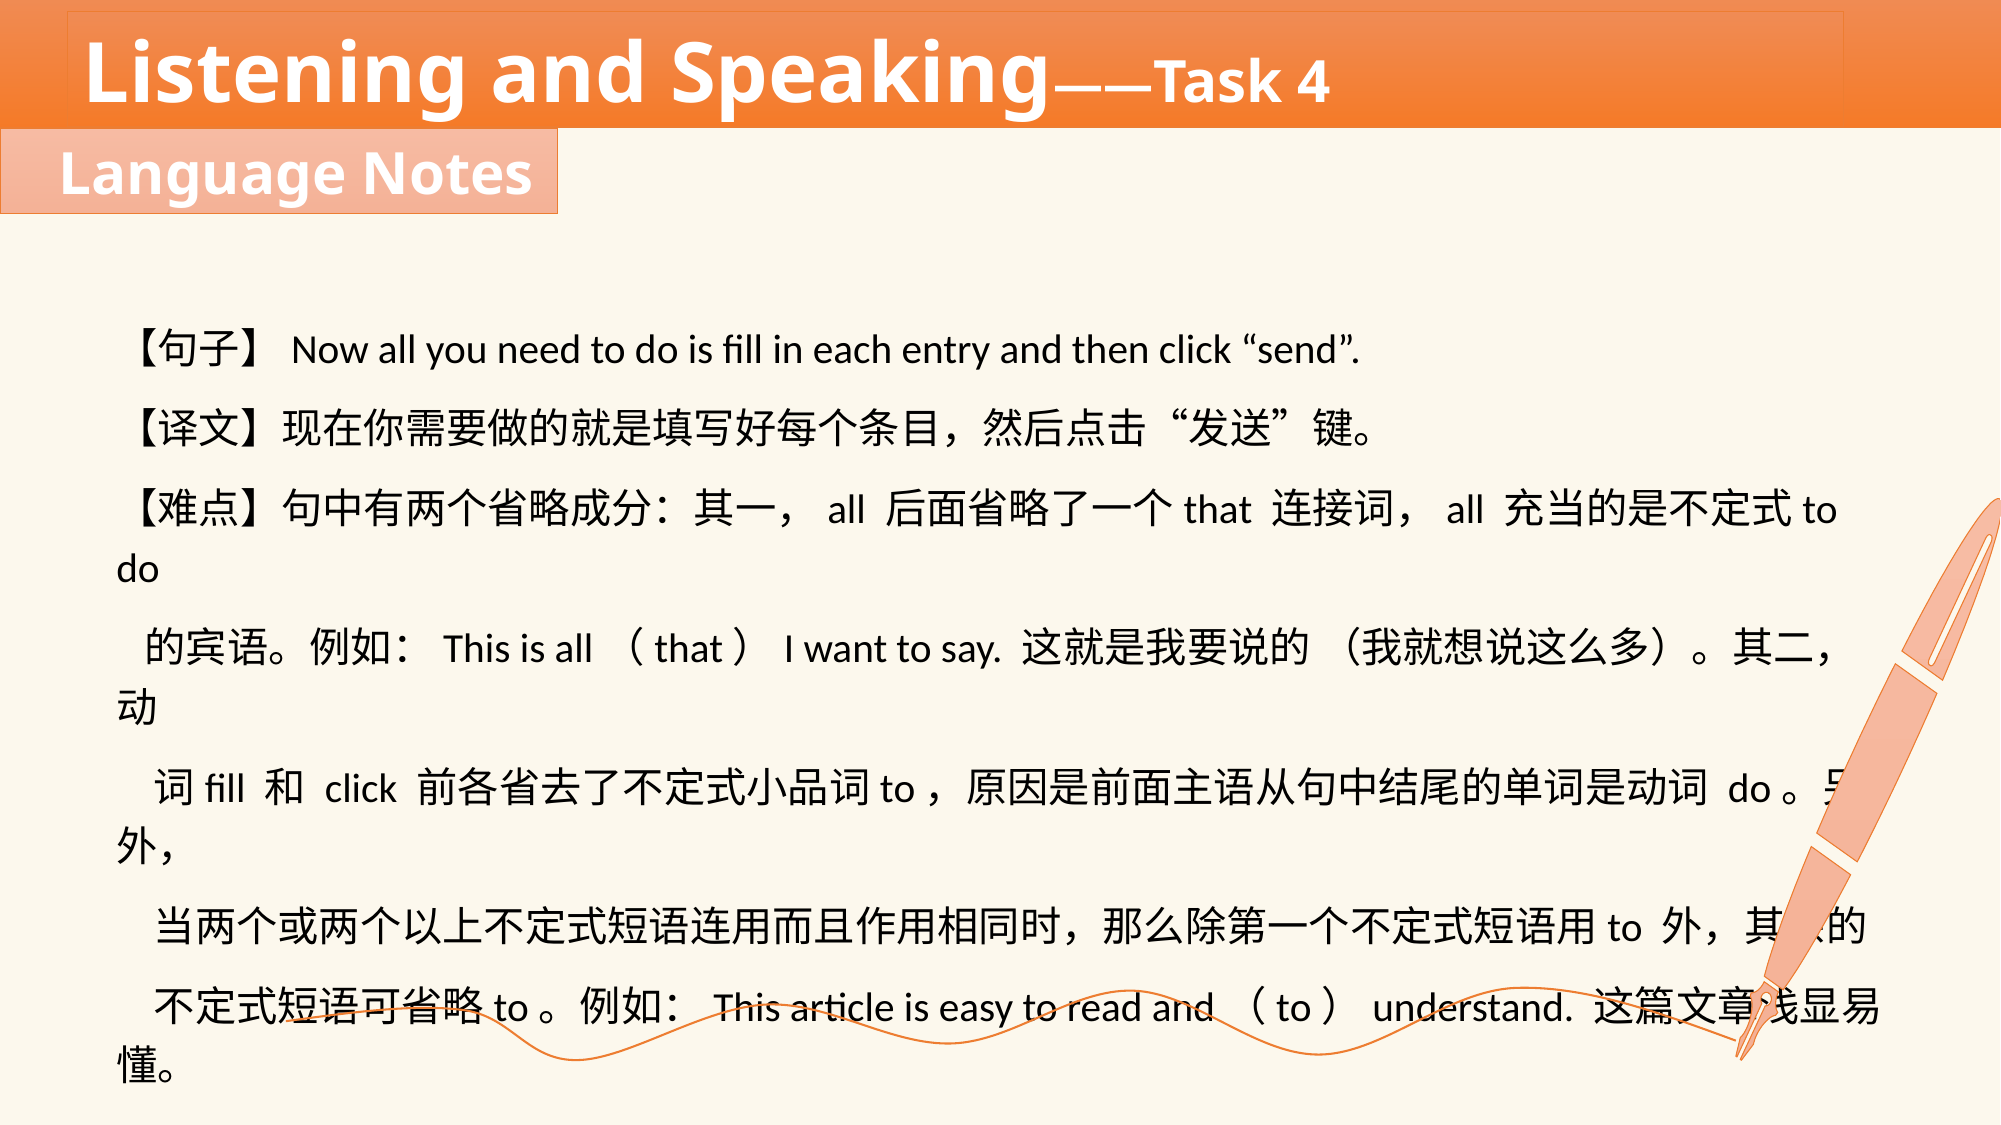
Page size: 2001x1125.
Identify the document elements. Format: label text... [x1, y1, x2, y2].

text_box [1763, 845, 1852, 991]
text_box Language Notes [0, 128, 558, 214]
text_box [1735, 980, 1780, 1061]
text_box [285, 986, 1737, 1062]
text_box [1816, 662, 1938, 863]
list 【句子】Now all you need to do is fill in each entry and then click “send”. 【译文】现在你需要做的就是填写好每个条目，然后点击“发送”键。 【难点】句中有两个省略成分：其一，all 后面省略了一个that 连接词，all 充当的是不定式to do 的宾语。例如：This is all（that）I want to say. 这就是我要说的 （我就想说这么多）。其二，动 词fill 和 click 前各省去了不定式小品词to，原因是前面主语从句中结尾的单词是动词 do。另外， 当两个或两个以上不定式短语连用而且作用相同时，那么除第一个不定式短语用to 外，其余的 不定式短语可省略to。例如：This article is easy to read and（to）understand. 这篇文章浅显易懂。 [101, 305, 1899, 1125]
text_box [0, 0, 2000, 128]
text_box [1901, 498, 2000, 682]
